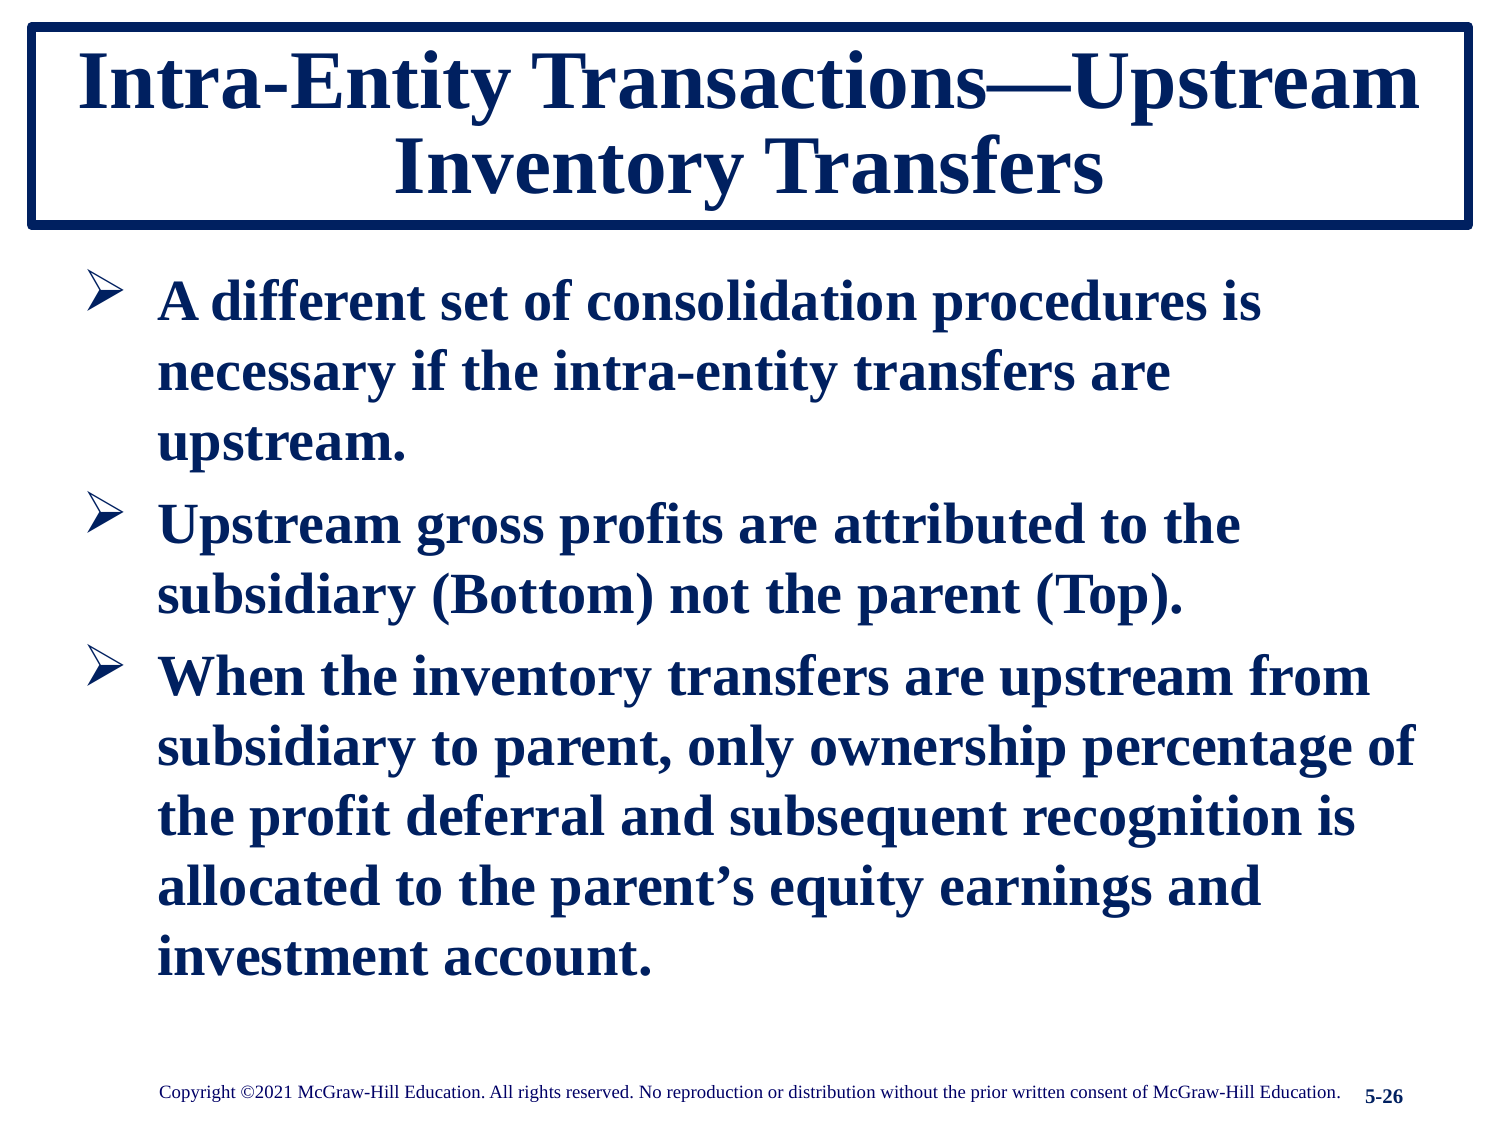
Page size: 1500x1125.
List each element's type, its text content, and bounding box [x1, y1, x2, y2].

title Intra-Entity Transactions—Upstream Inventory Transfers [27, 22, 1473, 230]
text_box A different set of consolidation procedures is necessary if the intra-entity transfers are upstream. Upstream gross profits are attributed to the subsidiary (Bottom) not the parent (Top). When the inventory transfers are upstream from subsidiary to parent, only ownership percentage of the profit deferral and subsequent recognition is allocated to the parent’s equity earnings and investment account. [67, 254, 1433, 995]
slide_number 5-26 [1350, 1074, 1438, 1125]
text_box Copyright ©2021 McGraw-Hill Education. All rights reserved. No reproduction or distribution without the prior written consent of McGraw-Hill Education. [76, 1072, 1424, 1110]
